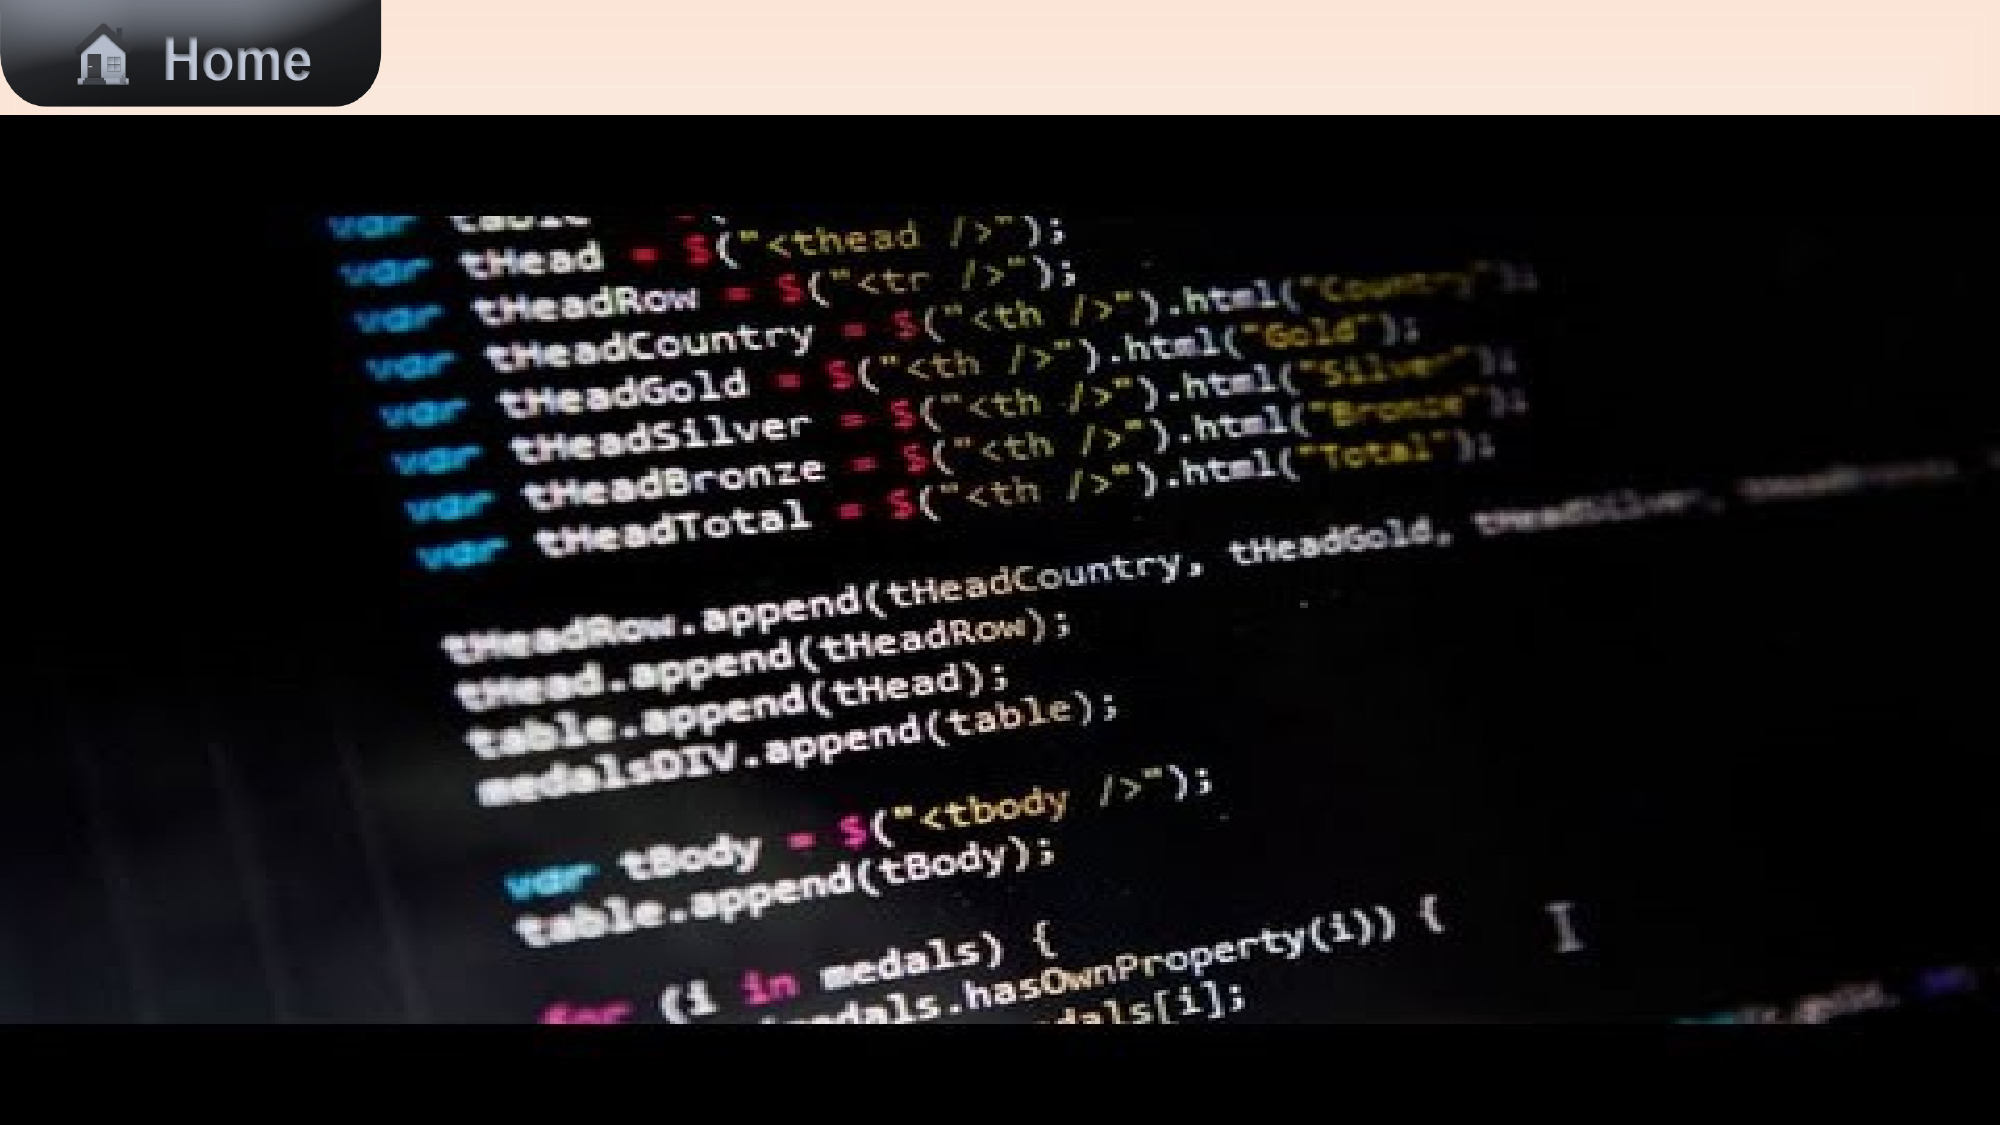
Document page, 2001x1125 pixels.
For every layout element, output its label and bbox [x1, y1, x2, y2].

list [0, 114, 2000, 1125]
picture [0, 0, 423, 133]
